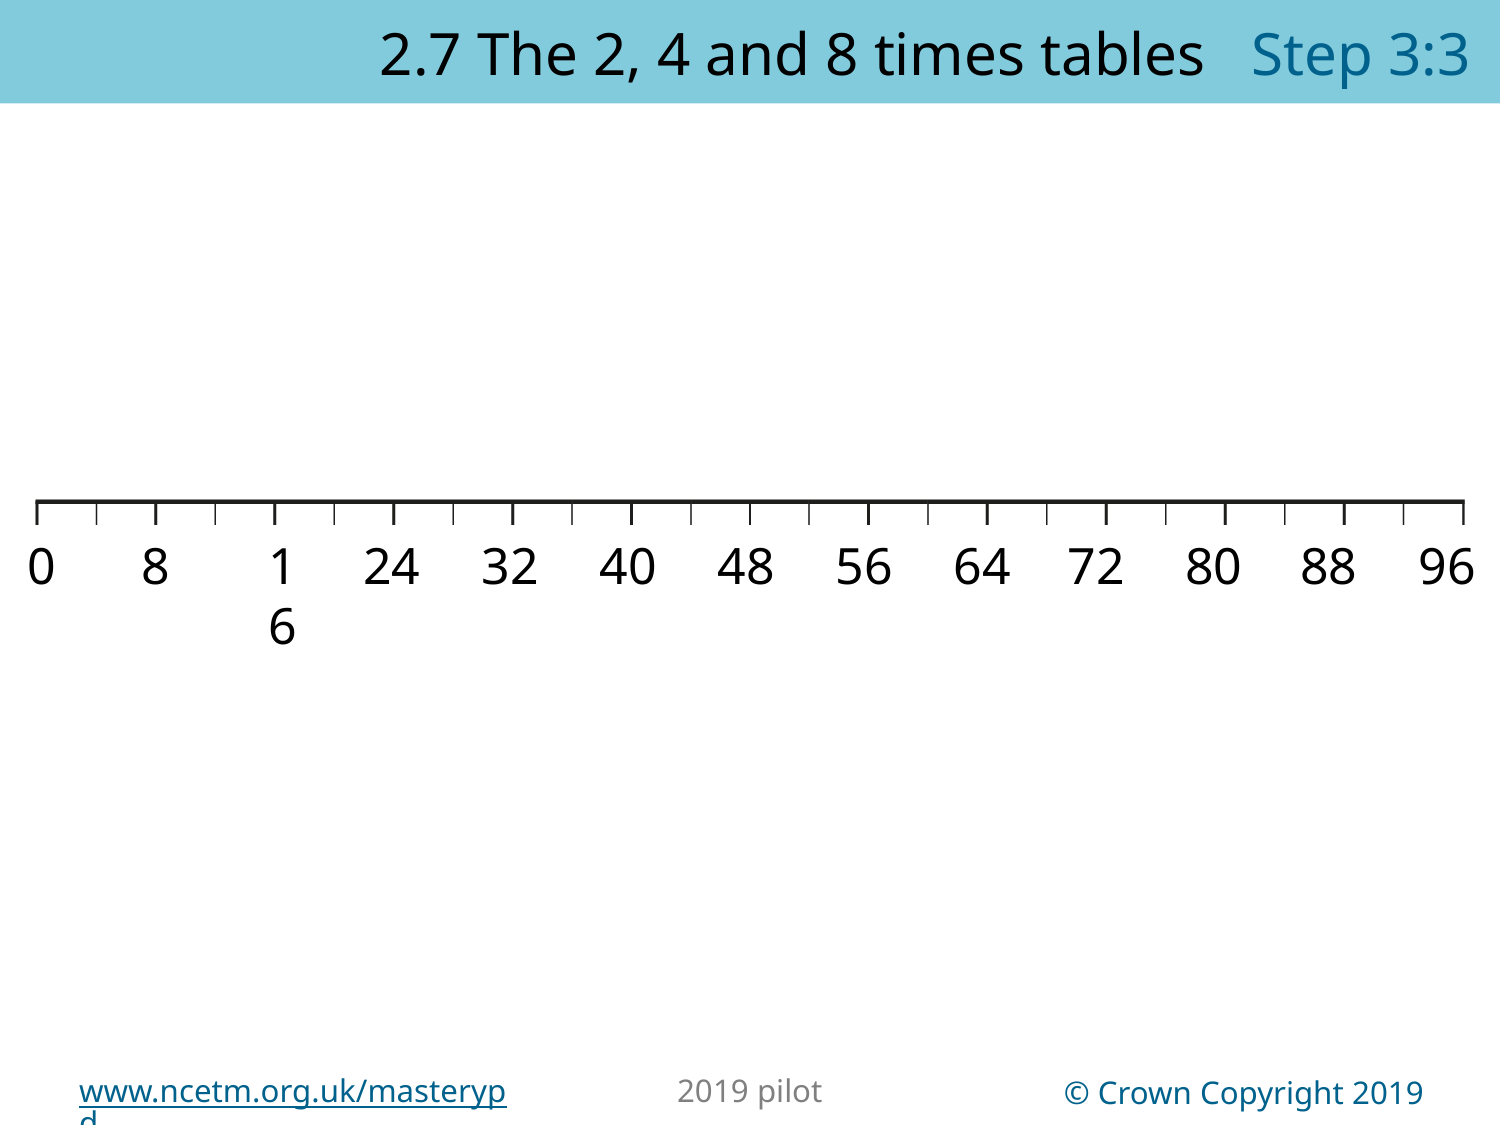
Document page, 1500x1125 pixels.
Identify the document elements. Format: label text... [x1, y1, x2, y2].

text_box 72 [1045, 532, 1148, 602]
text_box 64 [931, 532, 1034, 602]
text_box 32 [458, 532, 561, 602]
text_box 8 [120, 532, 192, 602]
text_box 88 [1277, 532, 1380, 602]
text_box 40 [576, 532, 680, 602]
text_box 96 [1396, 527, 1499, 602]
text_box 56 [813, 532, 916, 602]
list 2.7 The 2, 4 and 8 times tables Step 3:3 [0, 0, 1500, 104]
text_box 16 [240, 532, 326, 662]
text_box 80 [1162, 532, 1265, 602]
text_box 24 [340, 532, 443, 602]
text_box 0 [5, 527, 77, 602]
text_box 48 [695, 532, 798, 602]
picture [35, 499, 1465, 525]
